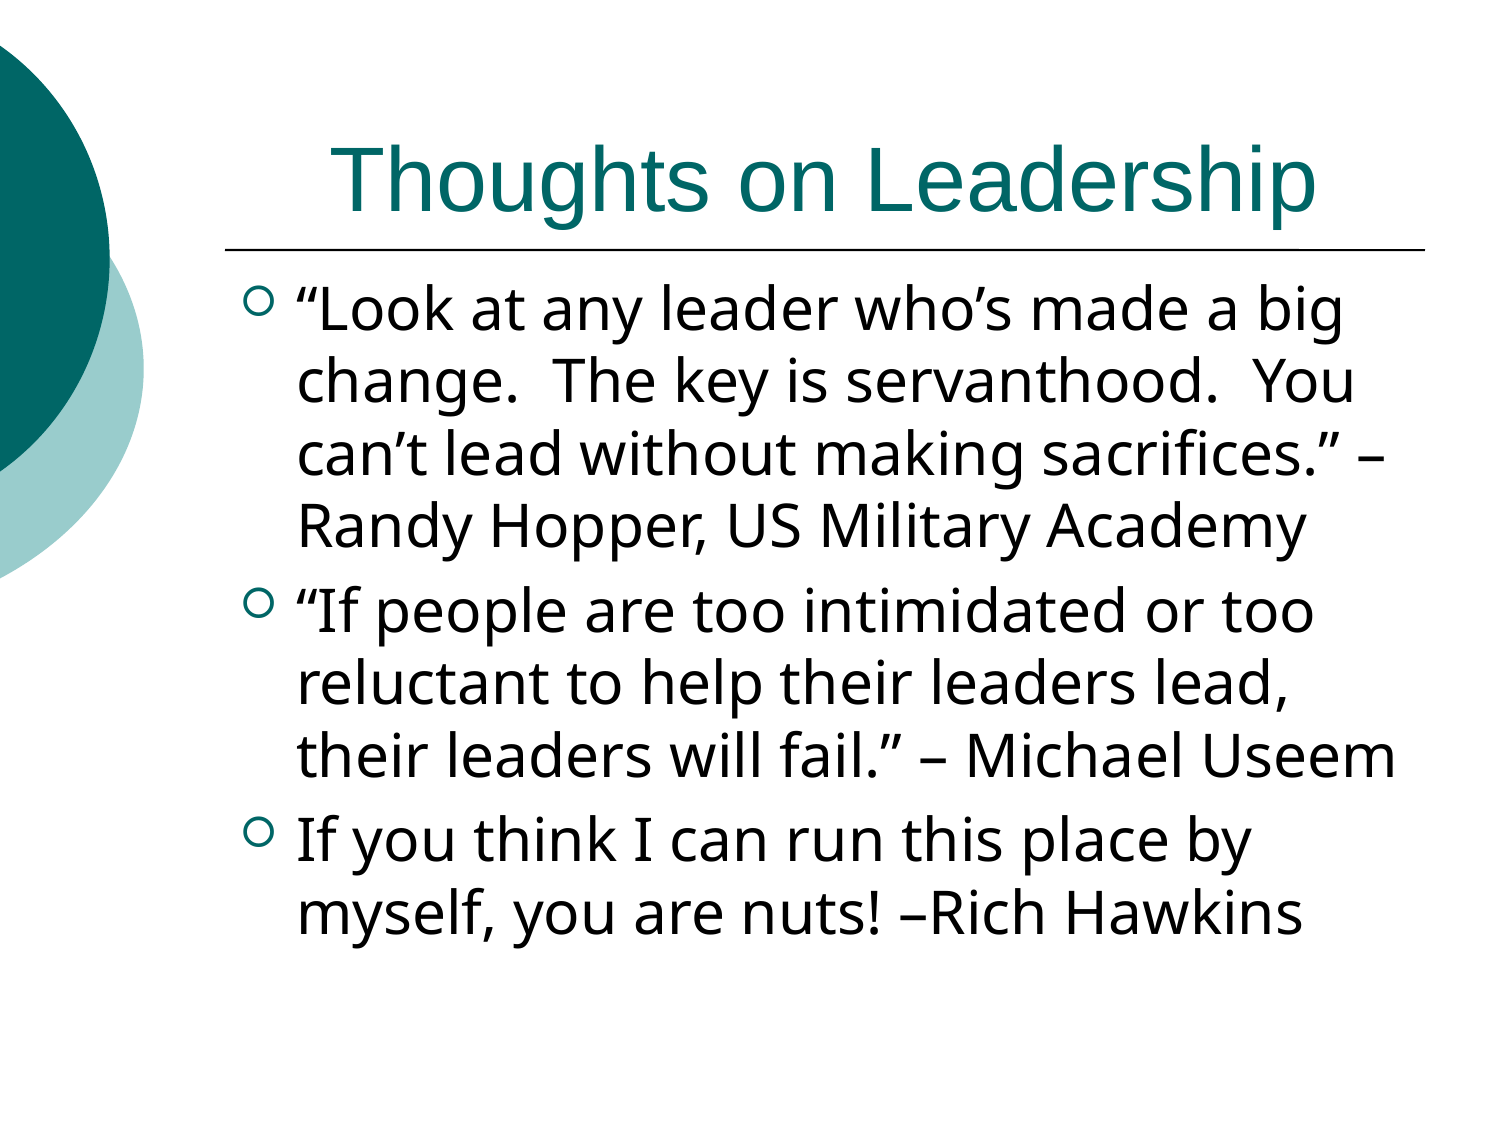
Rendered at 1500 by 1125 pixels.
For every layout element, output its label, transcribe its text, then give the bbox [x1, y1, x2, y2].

title Thoughts on Leadership [224, 49, 1425, 238]
list “Look at any leader who’s made a big change. The key is servanthood. You can’t lead without making sacrifices.” – Randy Hopper, US Military Academy “If people are too intimidated or too reluctant to help their leaders lead, their leaders will fail.” – Michael Useem If you think I can run this place by myself, you are nuts! –Rich Hawkins [224, 262, 1425, 938]
